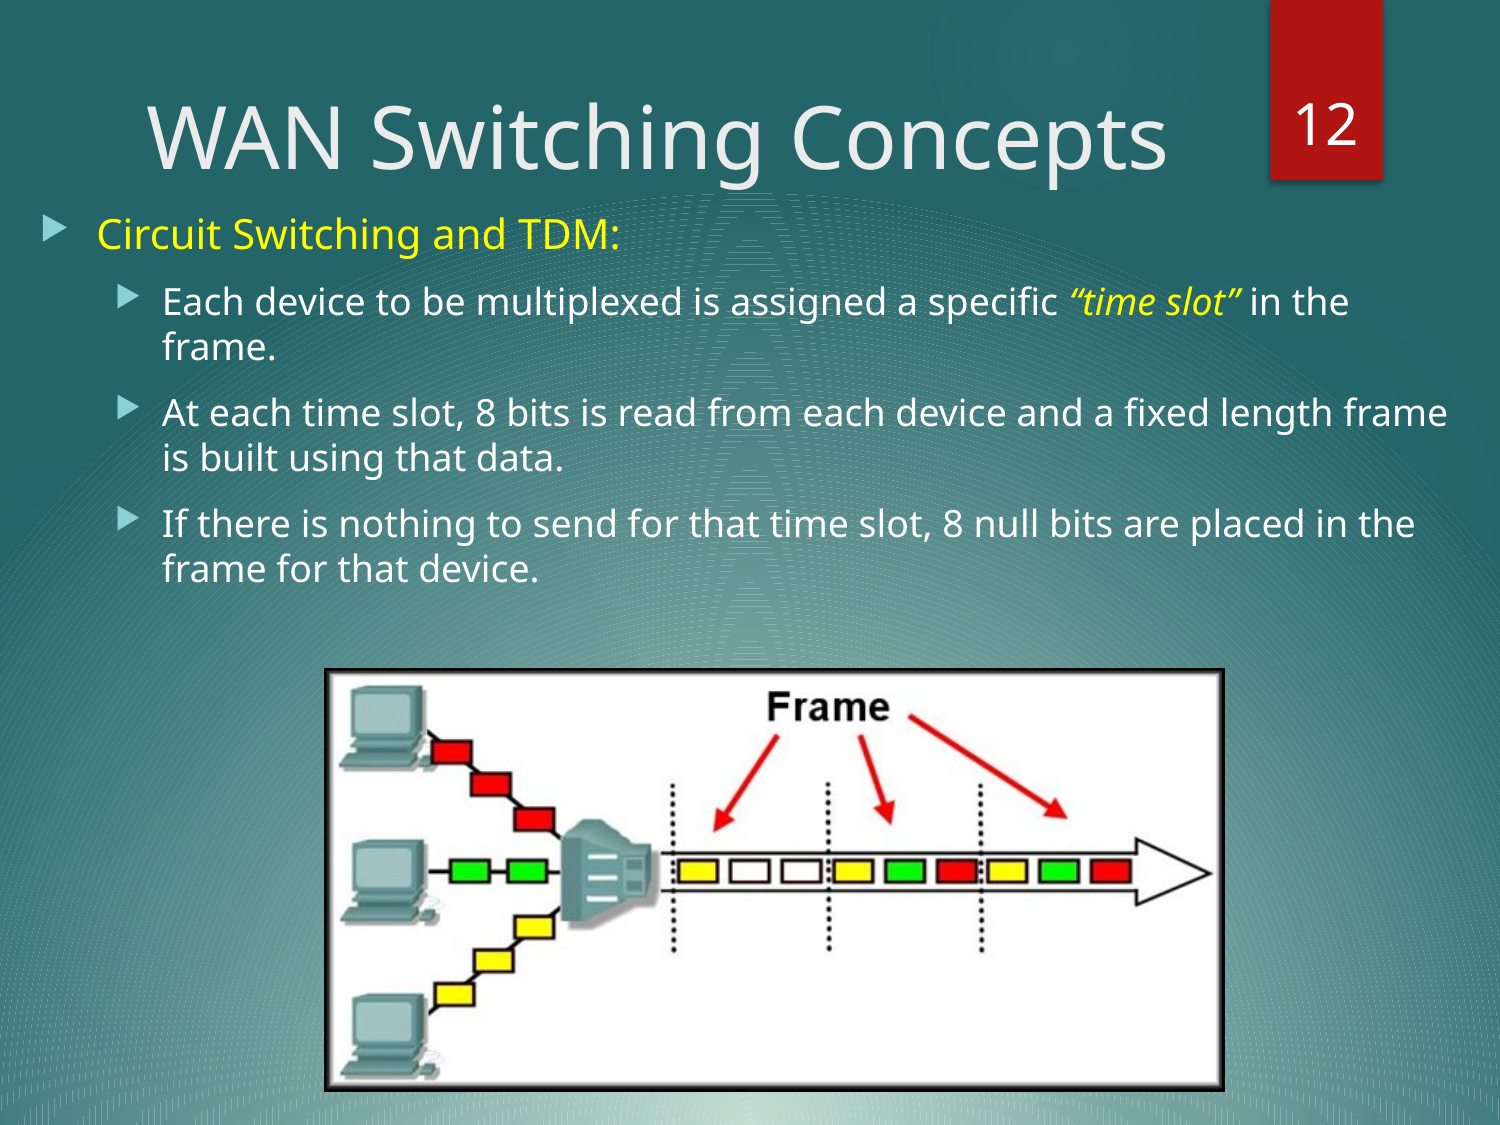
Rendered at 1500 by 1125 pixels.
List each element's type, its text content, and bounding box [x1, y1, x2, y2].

picture [324, 668, 1226, 1092]
slide_number 12 [1273, 48, 1378, 175]
title WAN Switching Concepts [79, 74, 1237, 200]
list Circuit Switching and TDM: Each device to be multiplexed is assigned a specific “time slot” in the frame. At each time slot, 8 bits is read from each device and a fixed length frame is built using that data. If there is nothing to send for that time slot, 8 null bits are placed in the frame for that device. [24, 200, 1475, 1063]
